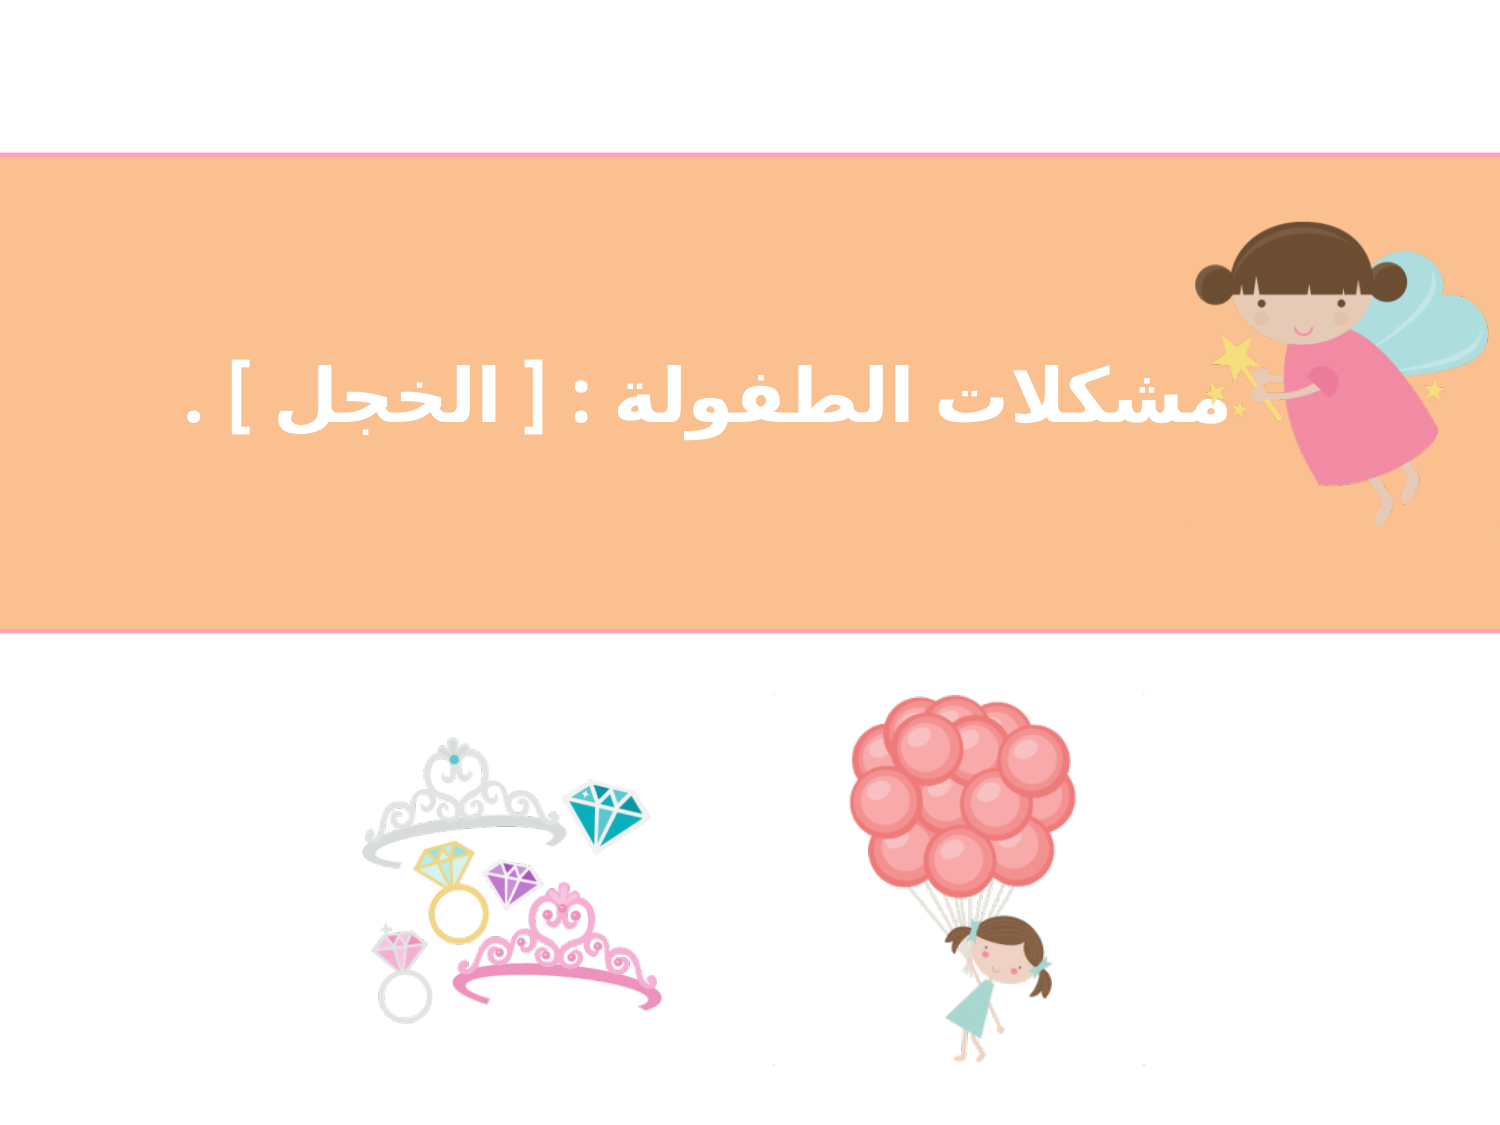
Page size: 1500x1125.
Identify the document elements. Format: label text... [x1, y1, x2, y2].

picture [1189, 219, 1499, 530]
text_box مشكلات الطفولة : [ الخجل ] . [0, 152, 1500, 634]
picture [773, 693, 1145, 1066]
picture [359, 727, 664, 1032]
